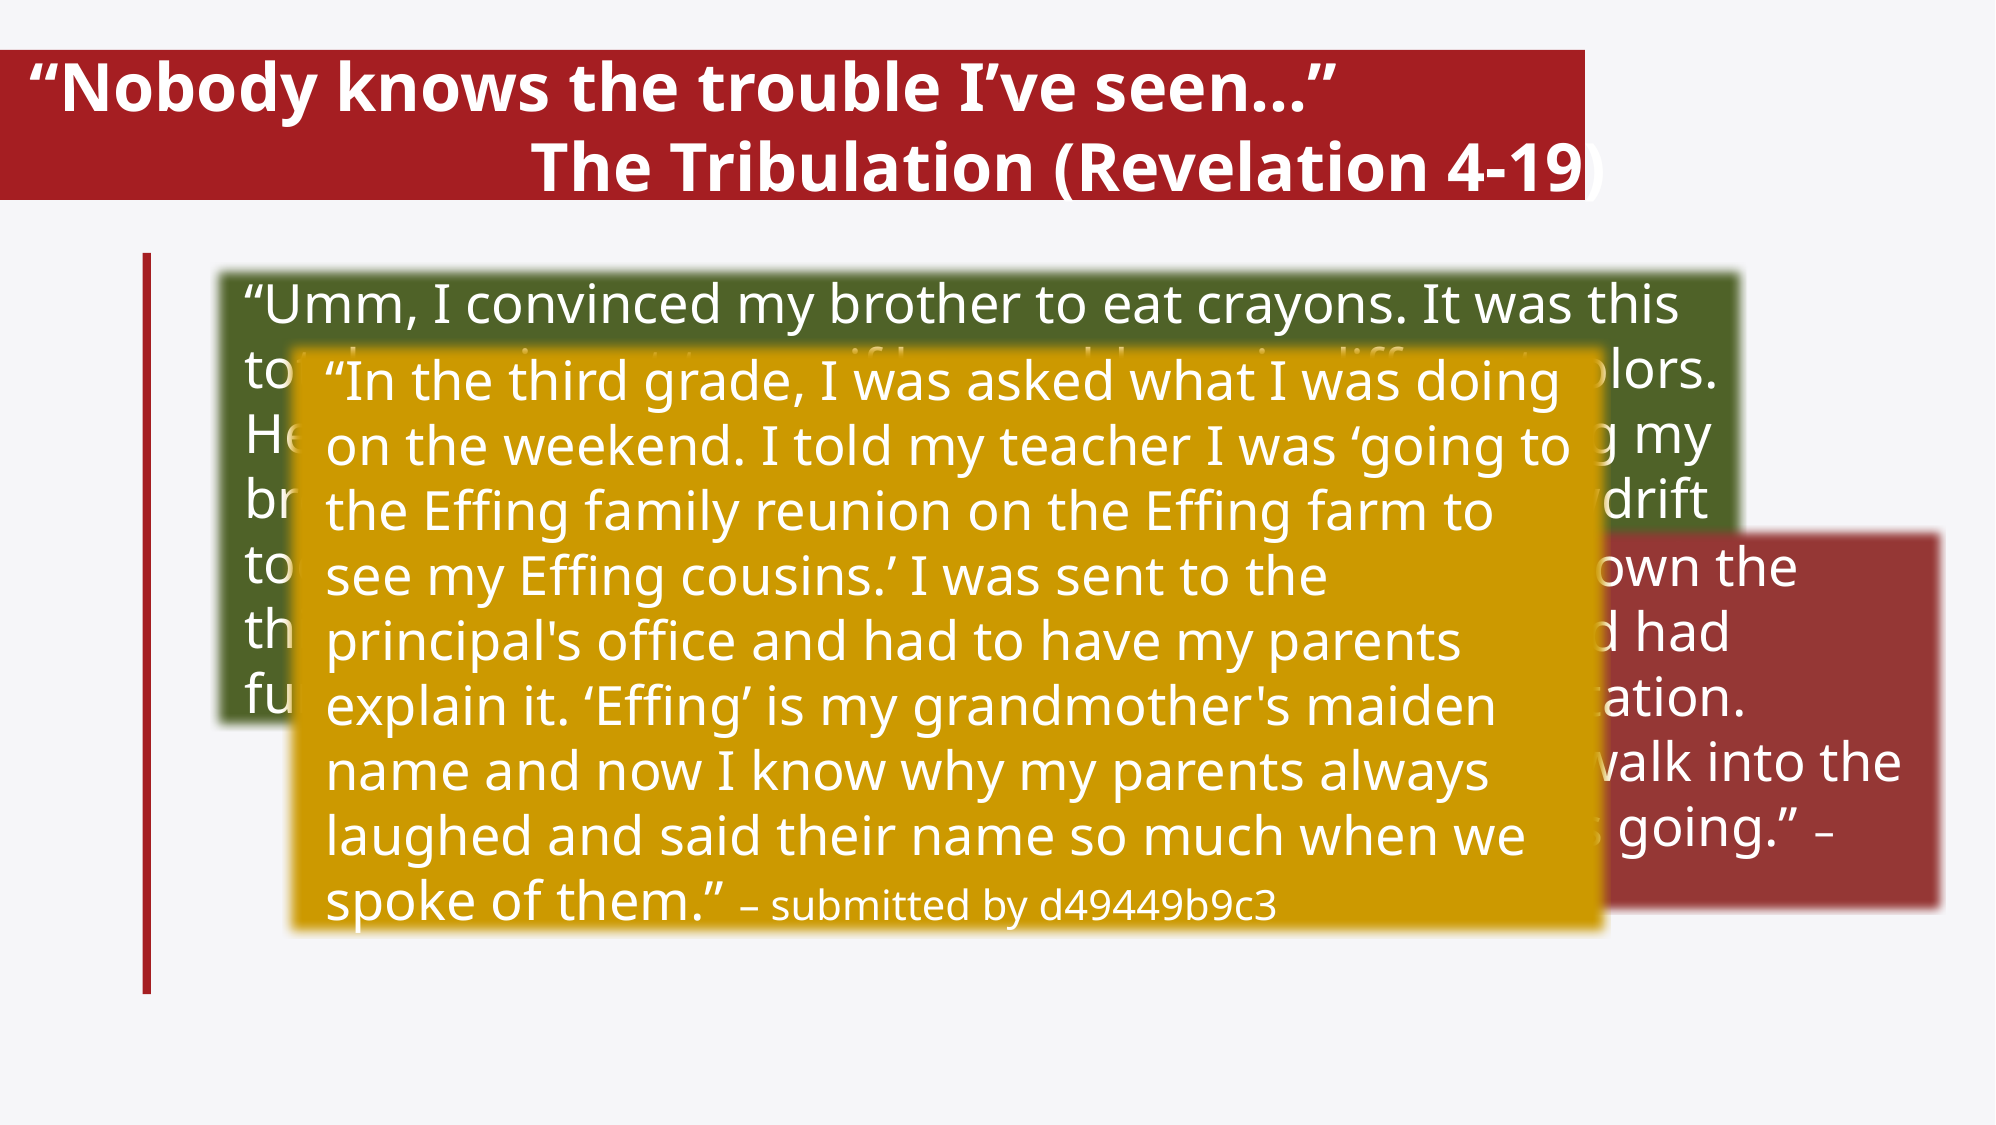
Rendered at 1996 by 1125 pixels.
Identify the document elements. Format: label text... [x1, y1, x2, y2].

text_box “Umm, I convinced my brother to eat crayons. It was this total experiment to see if he would poo in different colors. He was ...two, I think. I got in trouble a lot for treating my brother like a biology experiment. I left him in a snowdrift too. Got in trouble and had to go find him - it was a good thing he had a blue snowsuit on. HE thought it was funny.” – Suzanne B. [228, 281, 1734, 717]
title “Nobody knows the trouble I’ve seen…” The Tribulation (Revelation 4-19) [14, 62, 1810, 188]
text_box “In the third grade, I was asked what I was doing on the weekend. I told my teacher I was ‘going to the Effing family reunion on the Effing farm to see my Effing cousins.’ I was sent to the principal's office and had to have my parents explain it. ‘Effing’ is my grandmother's maiden name and now I know why my parents always laughed and said their name so much when we spoke of them.” – submitted by d49449b9c3 [296, 352, 1604, 923]
text_box “When I was six, I accidentally burned down the chicken coup in our backyard, which dad had converted into an auto parts cleaning station. [Somehow] I thought it made sense to walk into the coop with a lit match to see where I was going.” – Hector M. [289, 345, 1932, 903]
